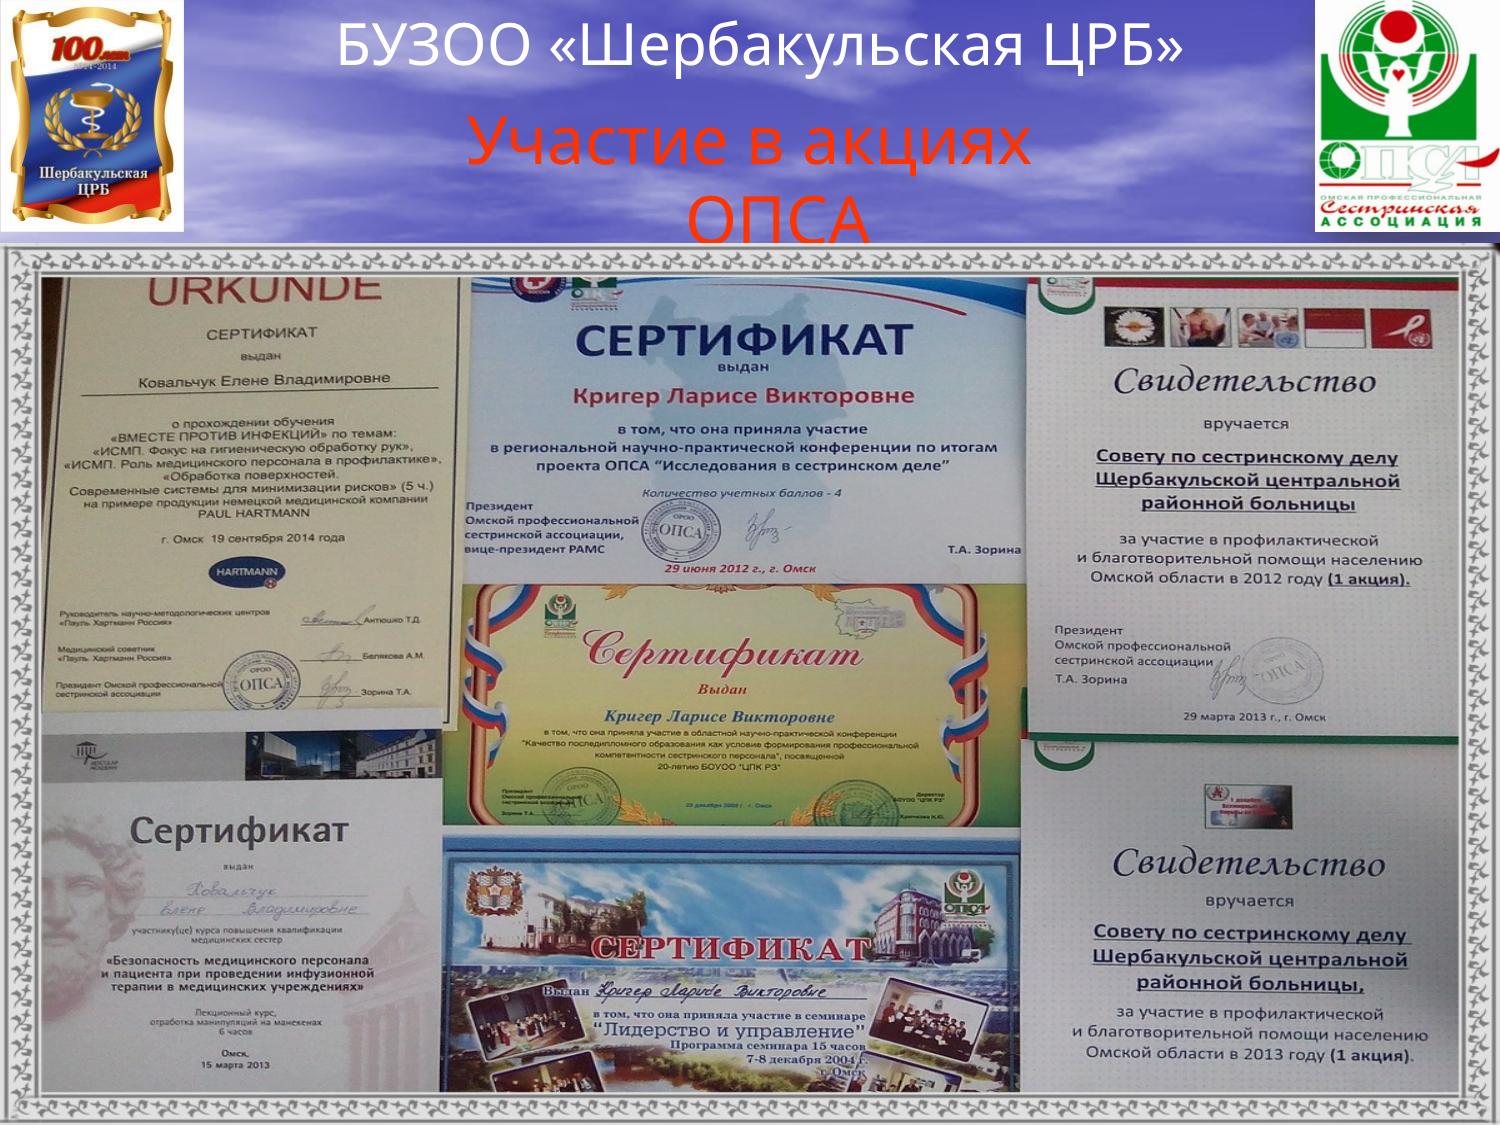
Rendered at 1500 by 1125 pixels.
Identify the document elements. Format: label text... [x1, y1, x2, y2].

text_box Участие в акциях ОПСА [372, 90, 1129, 241]
text_box БУЗОО «Шербакульская ЦРБ» [265, 0, 1256, 85]
picture [0, 243, 1500, 1125]
picture [1315, 0, 1500, 232]
picture [0, 0, 184, 232]
